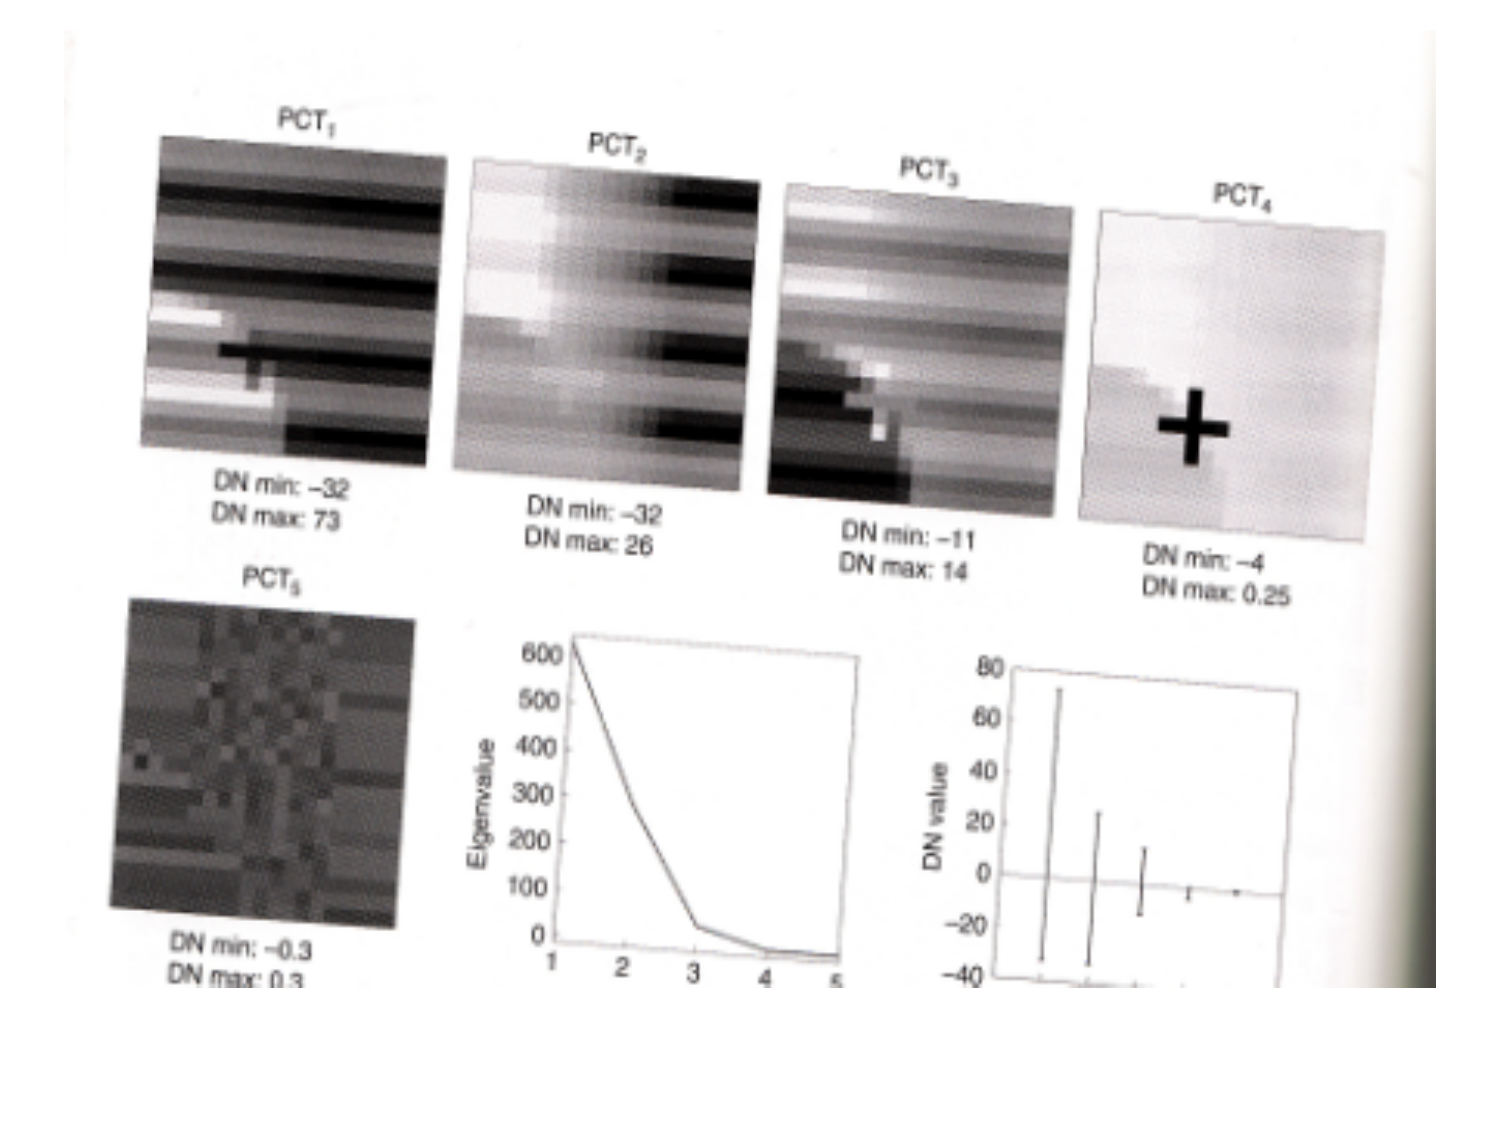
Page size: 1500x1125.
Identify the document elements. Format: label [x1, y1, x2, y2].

picture [64, 30, 1436, 988]
